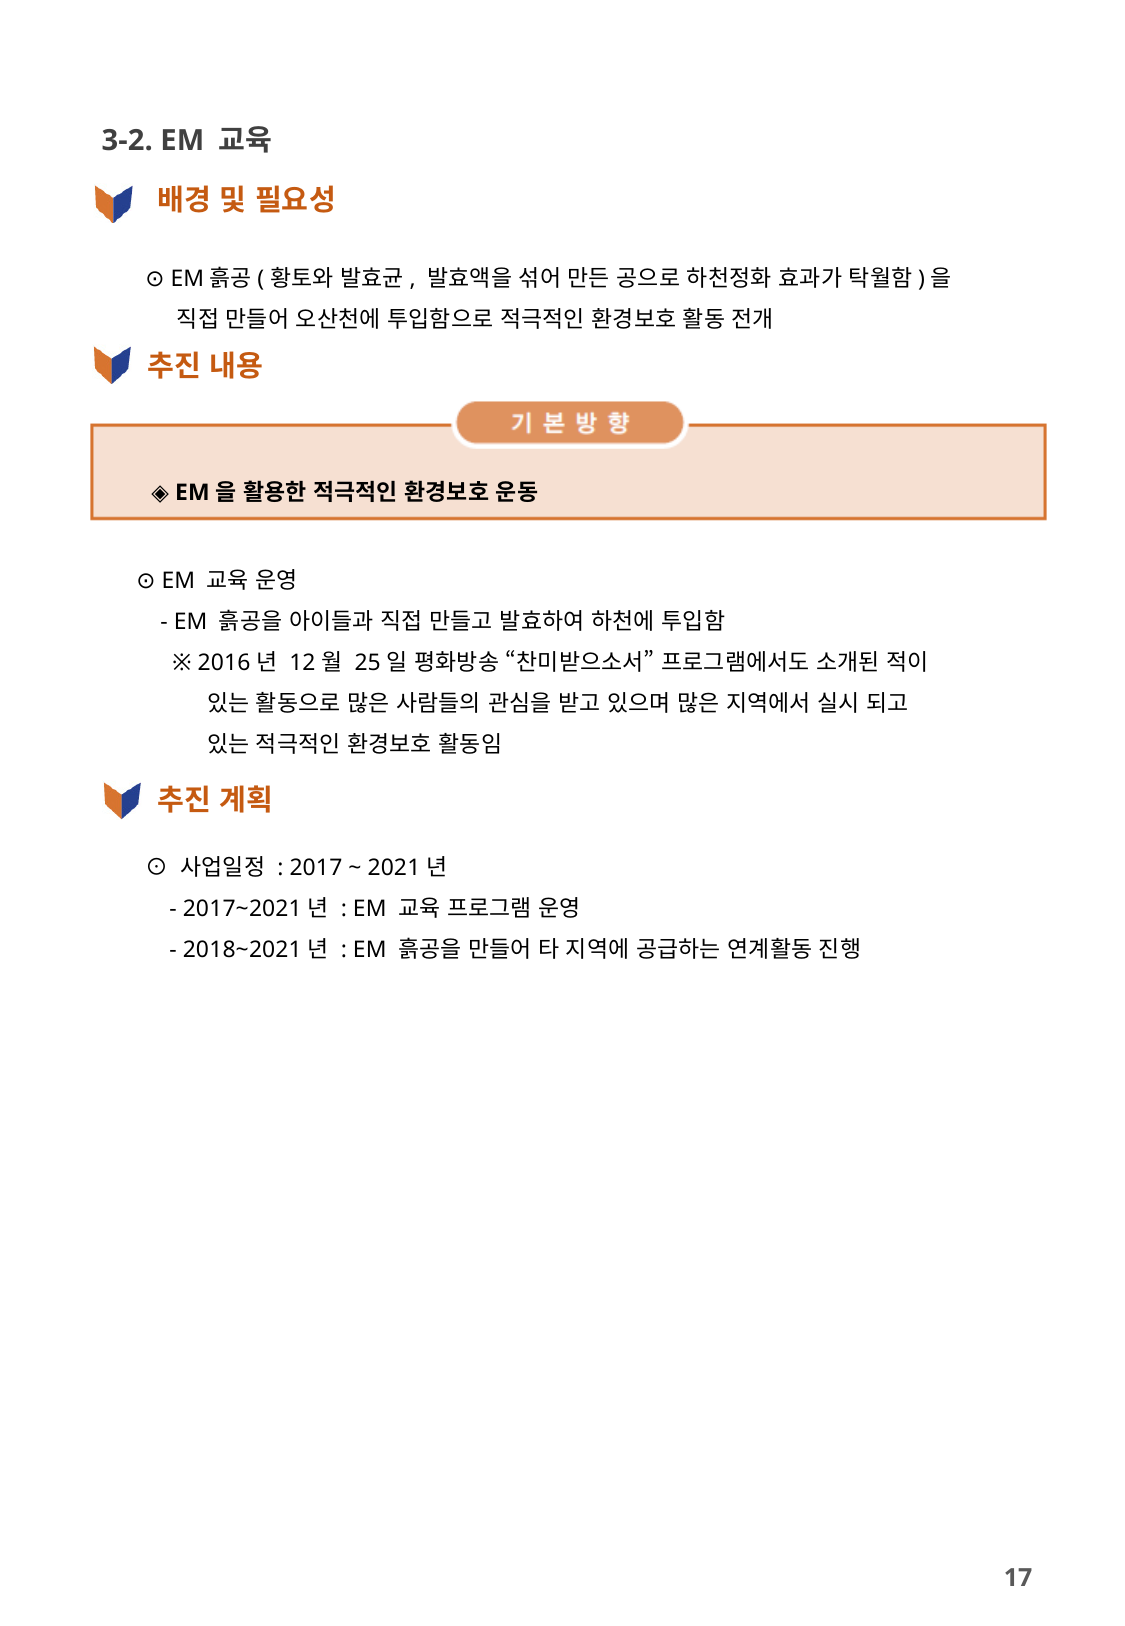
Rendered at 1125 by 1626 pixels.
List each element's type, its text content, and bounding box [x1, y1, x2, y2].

text_box 추진 내용 [132, 339, 1028, 390]
text_box ⊙ EM흙공(황토와 발효균, 발효액을 섞어 만든 공으로 하천정화 효과가 탁월함)을 직접 만들어 오산천에 투입함으로 적극적인 환경보호 활동 전개 [130, 241, 1006, 339]
picture [93, 183, 133, 223]
picture [102, 780, 142, 820]
text_box 17 [963, 1554, 1048, 1599]
text_box 추진 계획 [142, 774, 1038, 824]
text_box 배경 및 필요성 [142, 174, 1038, 224]
text_box ⊙ 사업일정 : 2017 ~ 2021년 - 2017~2021년 : EM 교육 프로그램 운영 - 2018~2021년 : EM 흙공을 만들어 타 지역에 공급하는 연계활동 진행 [130, 831, 1006, 970]
text_box ⊙ EM 교육 운영 - EM 흙공을 아이들과 직접 만들고 발효하여 하천에 투입함 ※ 2016년 12월 25일 평화방송 “찬미받으소서” 프로그램에서도 소개된 적이 있는 활동으로 많은 사람들의 관심을 받고 있으며 많은 지역에서 실시 되고 있는 적극적인 환경보호 활동임 [121, 544, 997, 765]
picture [92, 344, 132, 384]
text_box 3-2. EM 교육 [86, 114, 862, 164]
picture [86, 397, 1050, 522]
